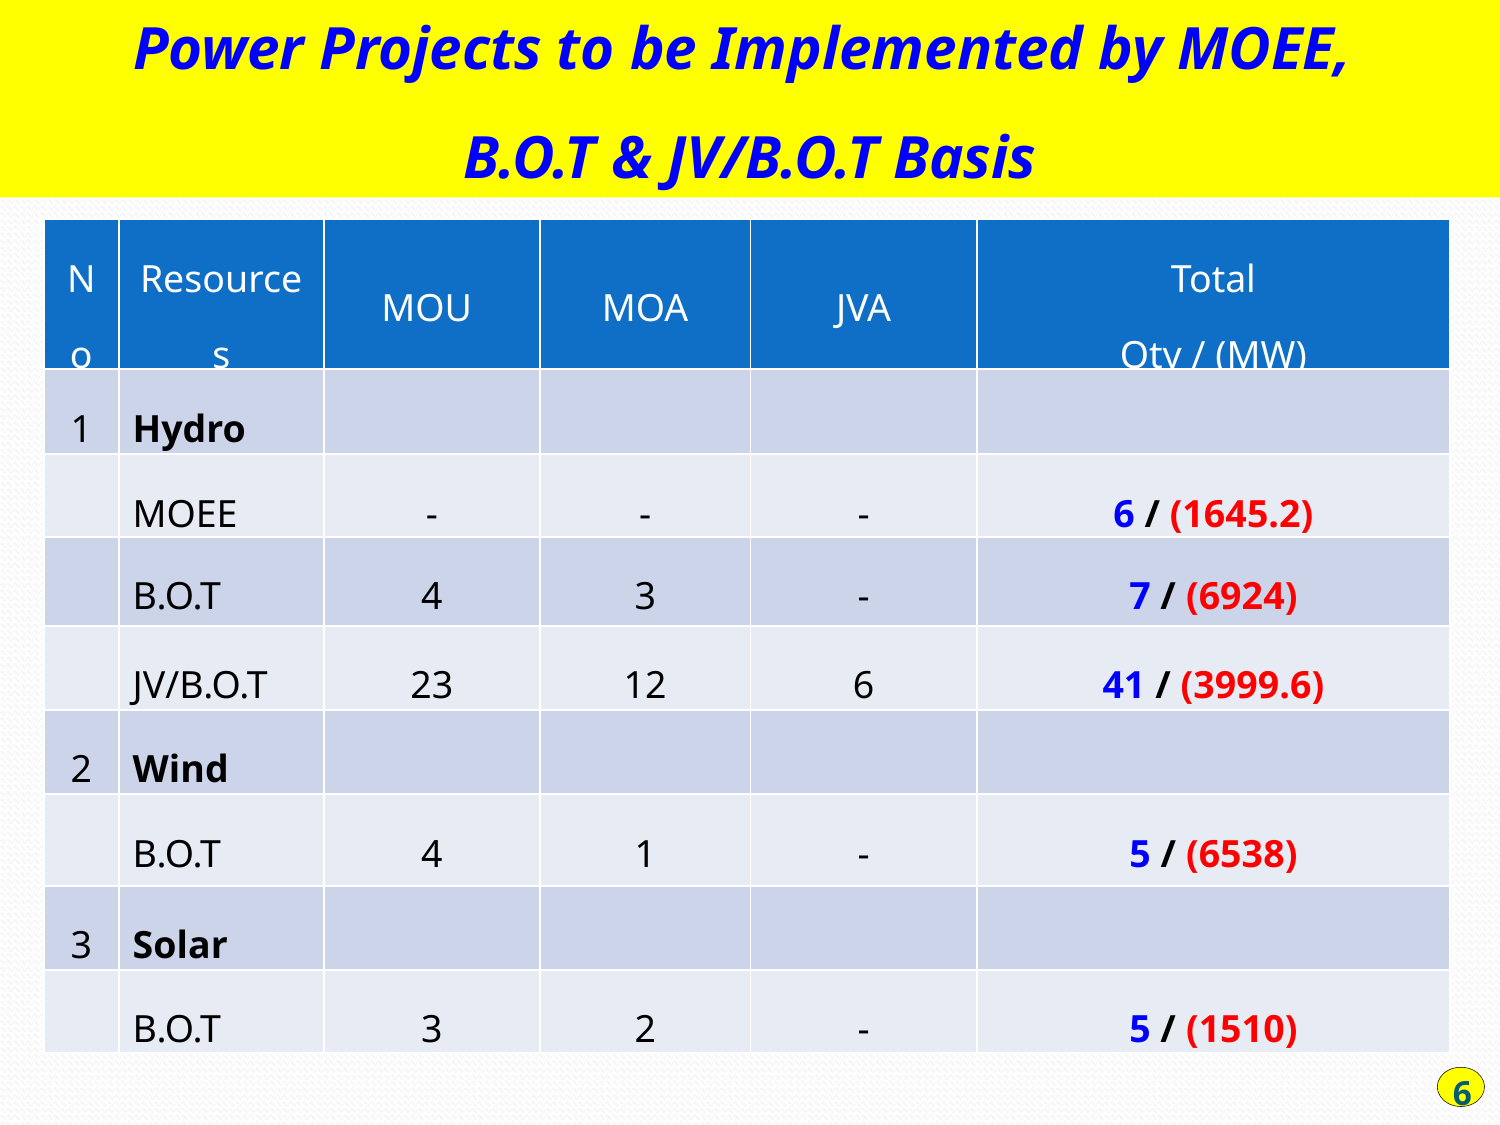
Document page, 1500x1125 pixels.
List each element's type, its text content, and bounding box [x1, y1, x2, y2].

table_cell 3 [325, 971, 539, 1052]
table_cell [541, 370, 750, 453]
table_cell [751, 711, 976, 793]
table_header MOA [541, 220, 750, 368]
table_cell [45, 455, 118, 536]
table_cell B.O.T [120, 971, 323, 1052]
table_cell 2 [541, 971, 750, 1052]
table_cell 3 [45, 887, 118, 969]
table_cell 6 [751, 627, 976, 709]
table_cell [978, 711, 1449, 793]
table_cell [978, 370, 1449, 453]
table_cell [325, 887, 539, 969]
table_cell - [751, 795, 976, 885]
table_cell MOEE [120, 455, 323, 536]
table_header No [45, 220, 118, 368]
table_cell Hydro [120, 370, 323, 453]
table_cell [45, 627, 118, 709]
table_cell - [751, 538, 976, 625]
table_cell JV/B.O.T [120, 627, 323, 709]
table_cell 3 [541, 538, 750, 625]
table_cell [751, 370, 976, 453]
table_cell [978, 887, 1449, 969]
table_header JVA [751, 220, 976, 368]
table_cell 1 [541, 795, 750, 885]
table_header Resources [120, 220, 323, 368]
table_cell 5 / (1510) [978, 971, 1449, 1052]
text_box Power Projects to be Implemented by MOEE, B.O.T & JV/B.O.T Basis [0, 0, 1500, 198]
table_cell 5 / (6538) [978, 795, 1449, 885]
table_cell - [541, 455, 750, 536]
table_cell [751, 887, 976, 969]
slide_number 6 [1356, 1052, 1472, 1112]
table_cell 12 [541, 627, 750, 709]
table_cell 1 [45, 370, 118, 453]
text_box [1472, 1067, 1487, 1107]
table_cell 7 / (6924) [978, 538, 1449, 625]
table_cell - [751, 455, 976, 536]
table_cell Wind [120, 711, 323, 793]
table_cell [45, 795, 118, 885]
table_cell 41 / (3999.6) [978, 627, 1449, 709]
table_cell Solar [120, 887, 323, 969]
table_cell [45, 971, 118, 1052]
table_cell [541, 711, 750, 793]
table_cell B.O.T [120, 795, 323, 885]
table_cell 4 [325, 795, 539, 885]
table_cell 6 / (1645.2) [978, 455, 1449, 536]
table_cell - [751, 971, 976, 1052]
table_cell 2 [45, 711, 118, 793]
table_header Total Qty / (MW) [978, 220, 1449, 368]
table_cell [541, 887, 750, 969]
table_cell 23 [325, 627, 539, 709]
table_cell [325, 370, 539, 453]
table_cell 4 [325, 538, 539, 625]
table_cell [45, 538, 118, 625]
table_cell [325, 711, 539, 793]
table_cell - [325, 455, 539, 536]
table_cell B.O.T [120, 538, 323, 625]
table_header MOU [325, 220, 539, 368]
